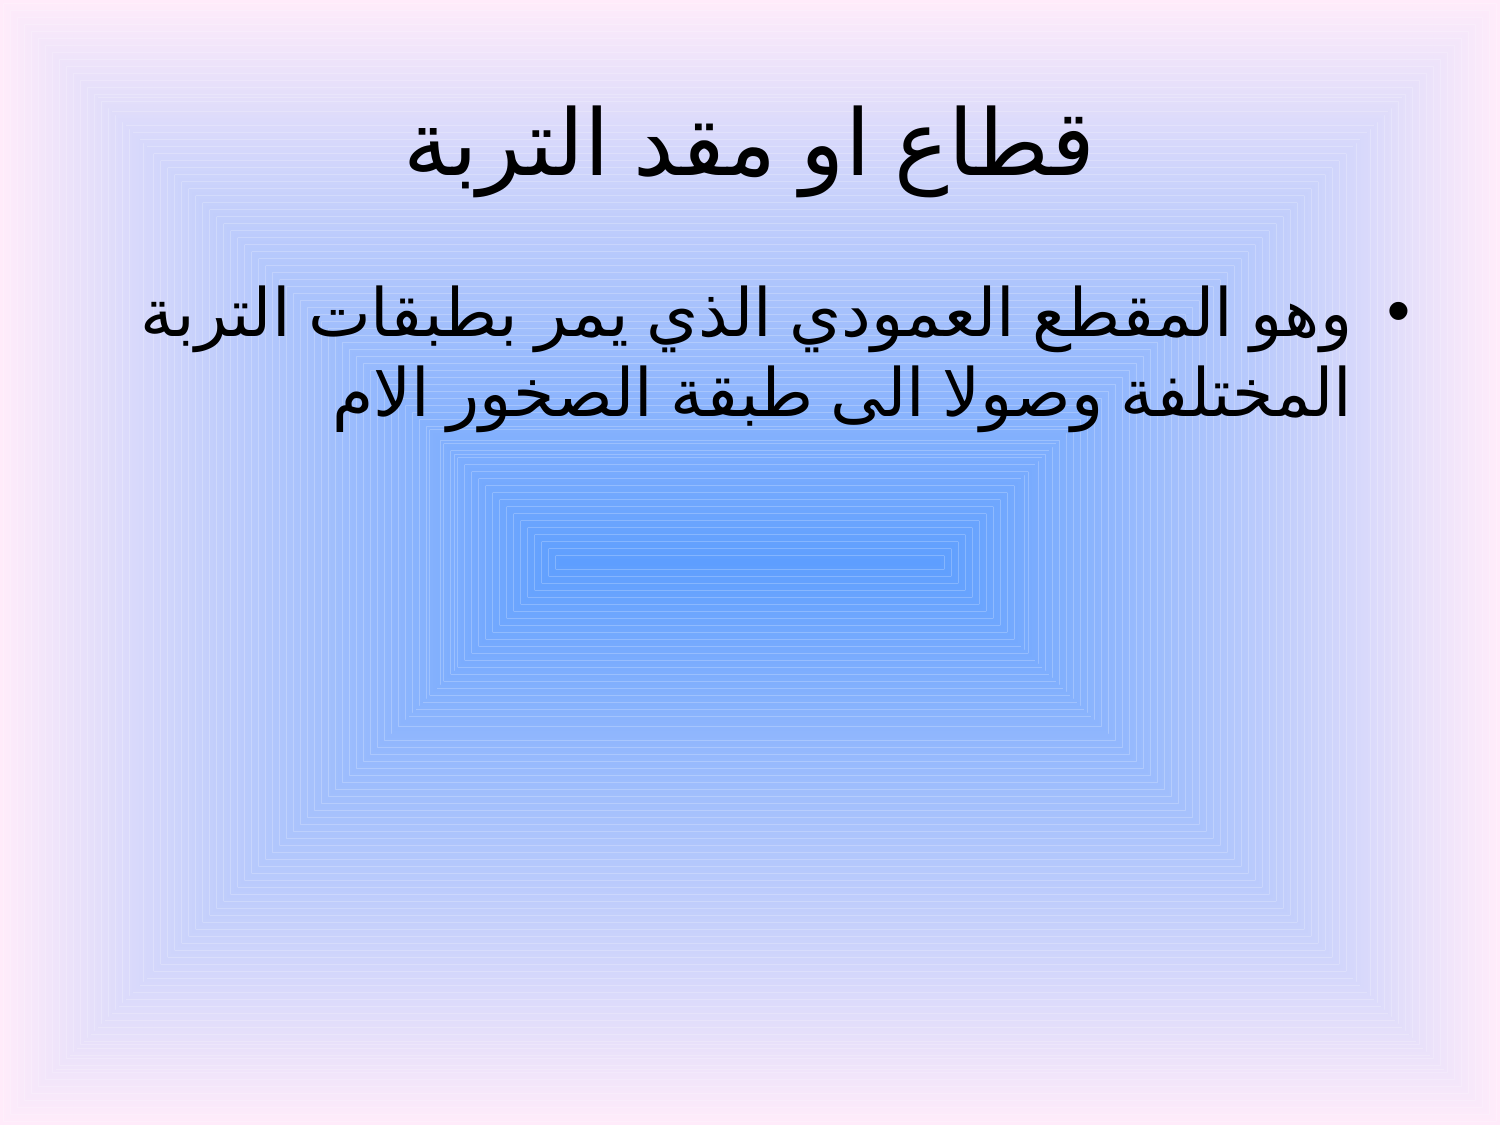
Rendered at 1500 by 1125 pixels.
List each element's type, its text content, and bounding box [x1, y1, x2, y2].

list وهو المقطع العمودي الذي يمر بطبقات التربة المختلفة وصولا الى طبقة الصخور الام [75, 262, 1425, 1005]
title قطاع او مقد التربة [75, 45, 1425, 233]
